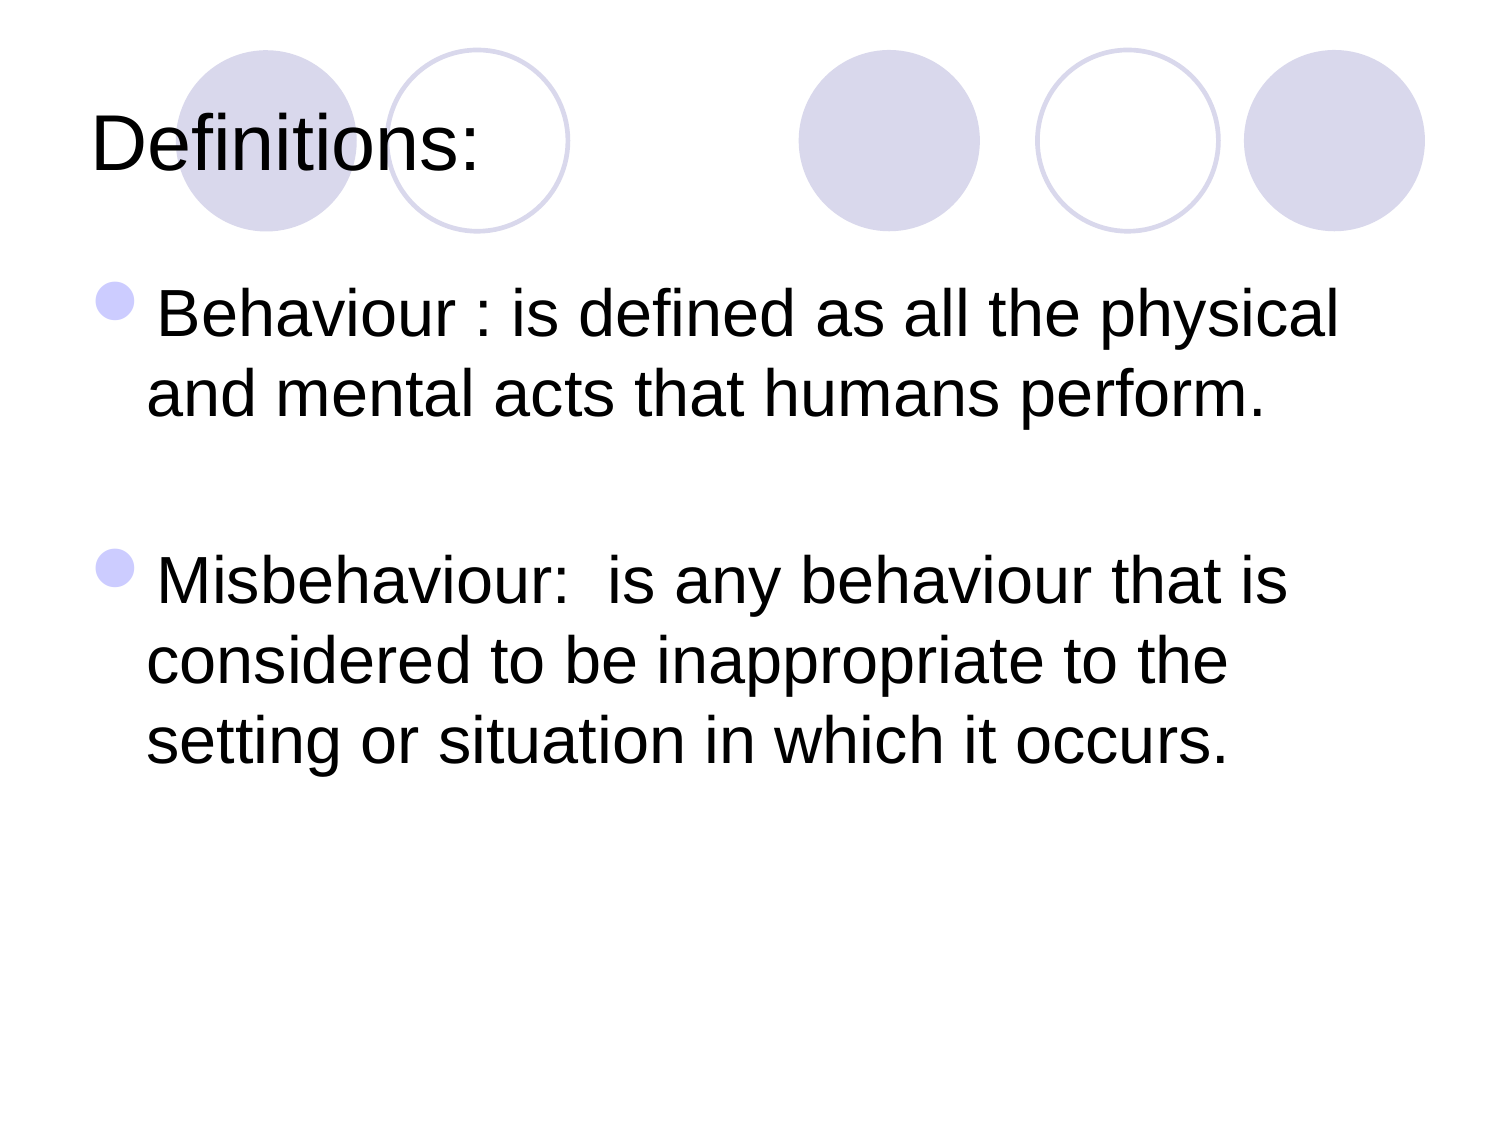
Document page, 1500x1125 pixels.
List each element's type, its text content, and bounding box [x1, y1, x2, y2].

title Definitions: [74, 44, 1426, 233]
list Behaviour : is defined as all the physical and mental acts that humans perform. Misbehaviour: is any behaviour that is considered to be inappropriate to the setting or situation in which it occurs. [74, 262, 1426, 1006]
